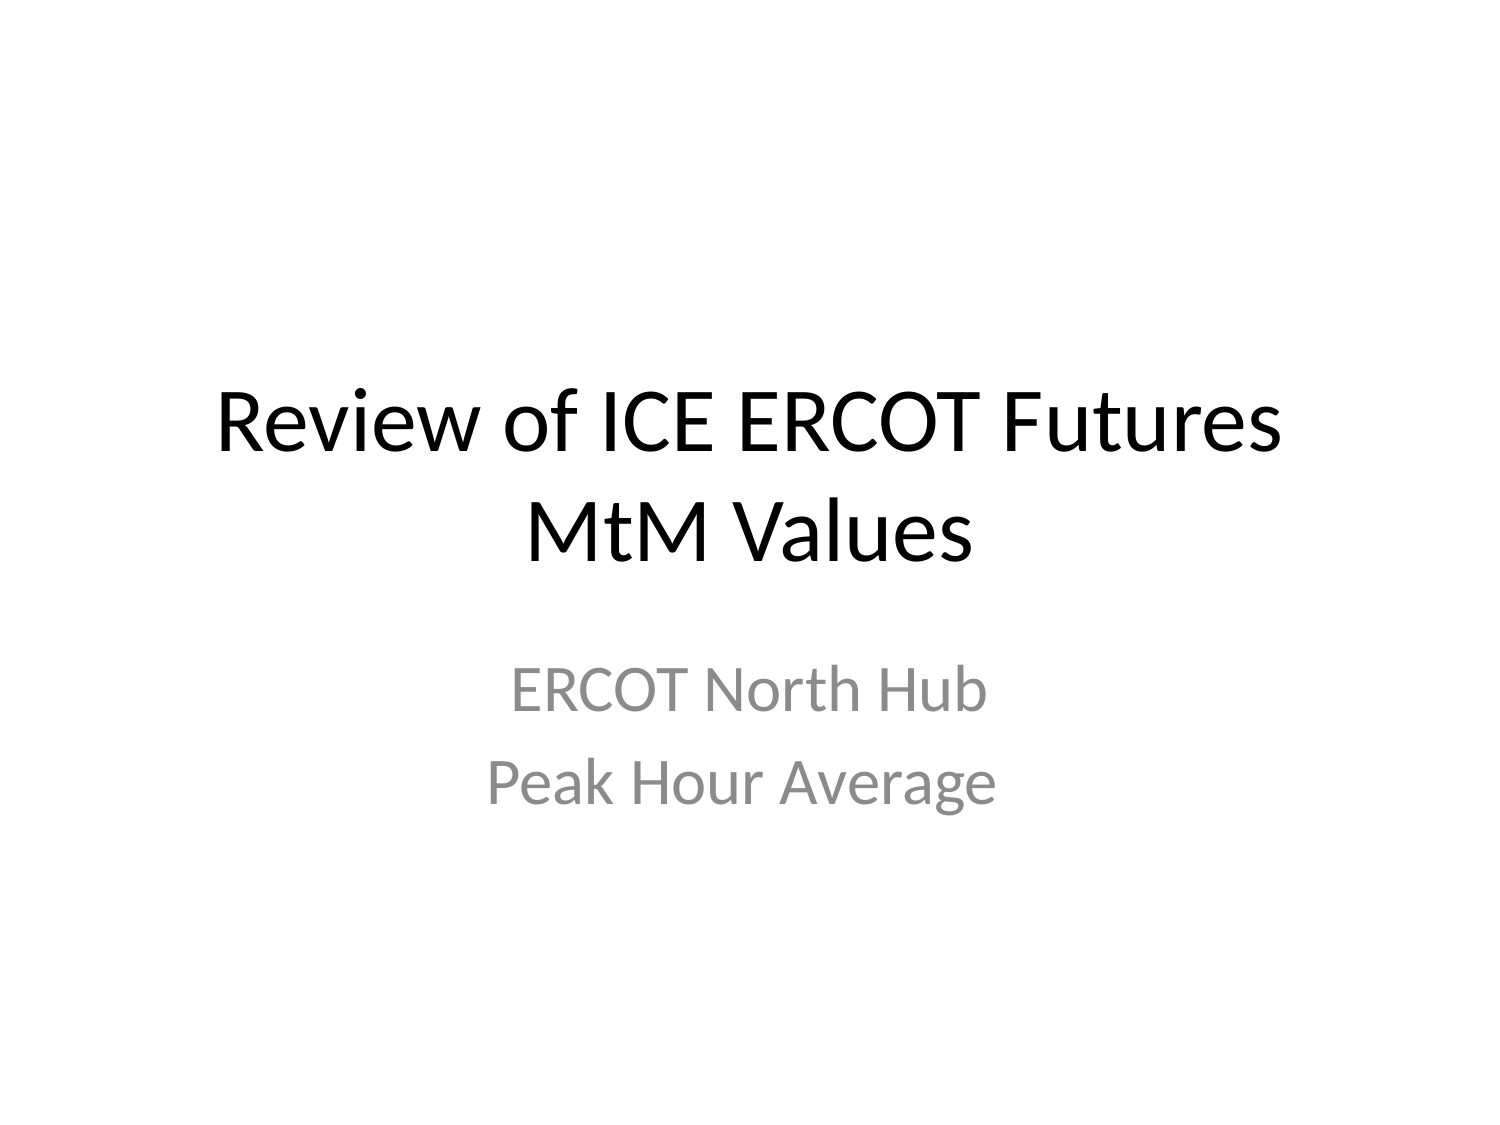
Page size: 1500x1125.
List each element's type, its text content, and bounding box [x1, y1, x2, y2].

title Review of ICE ERCOT Futures MtM Values [112, 349, 1388, 591]
subtitle ERCOT North Hub Peak Hour Average [225, 637, 1275, 925]
